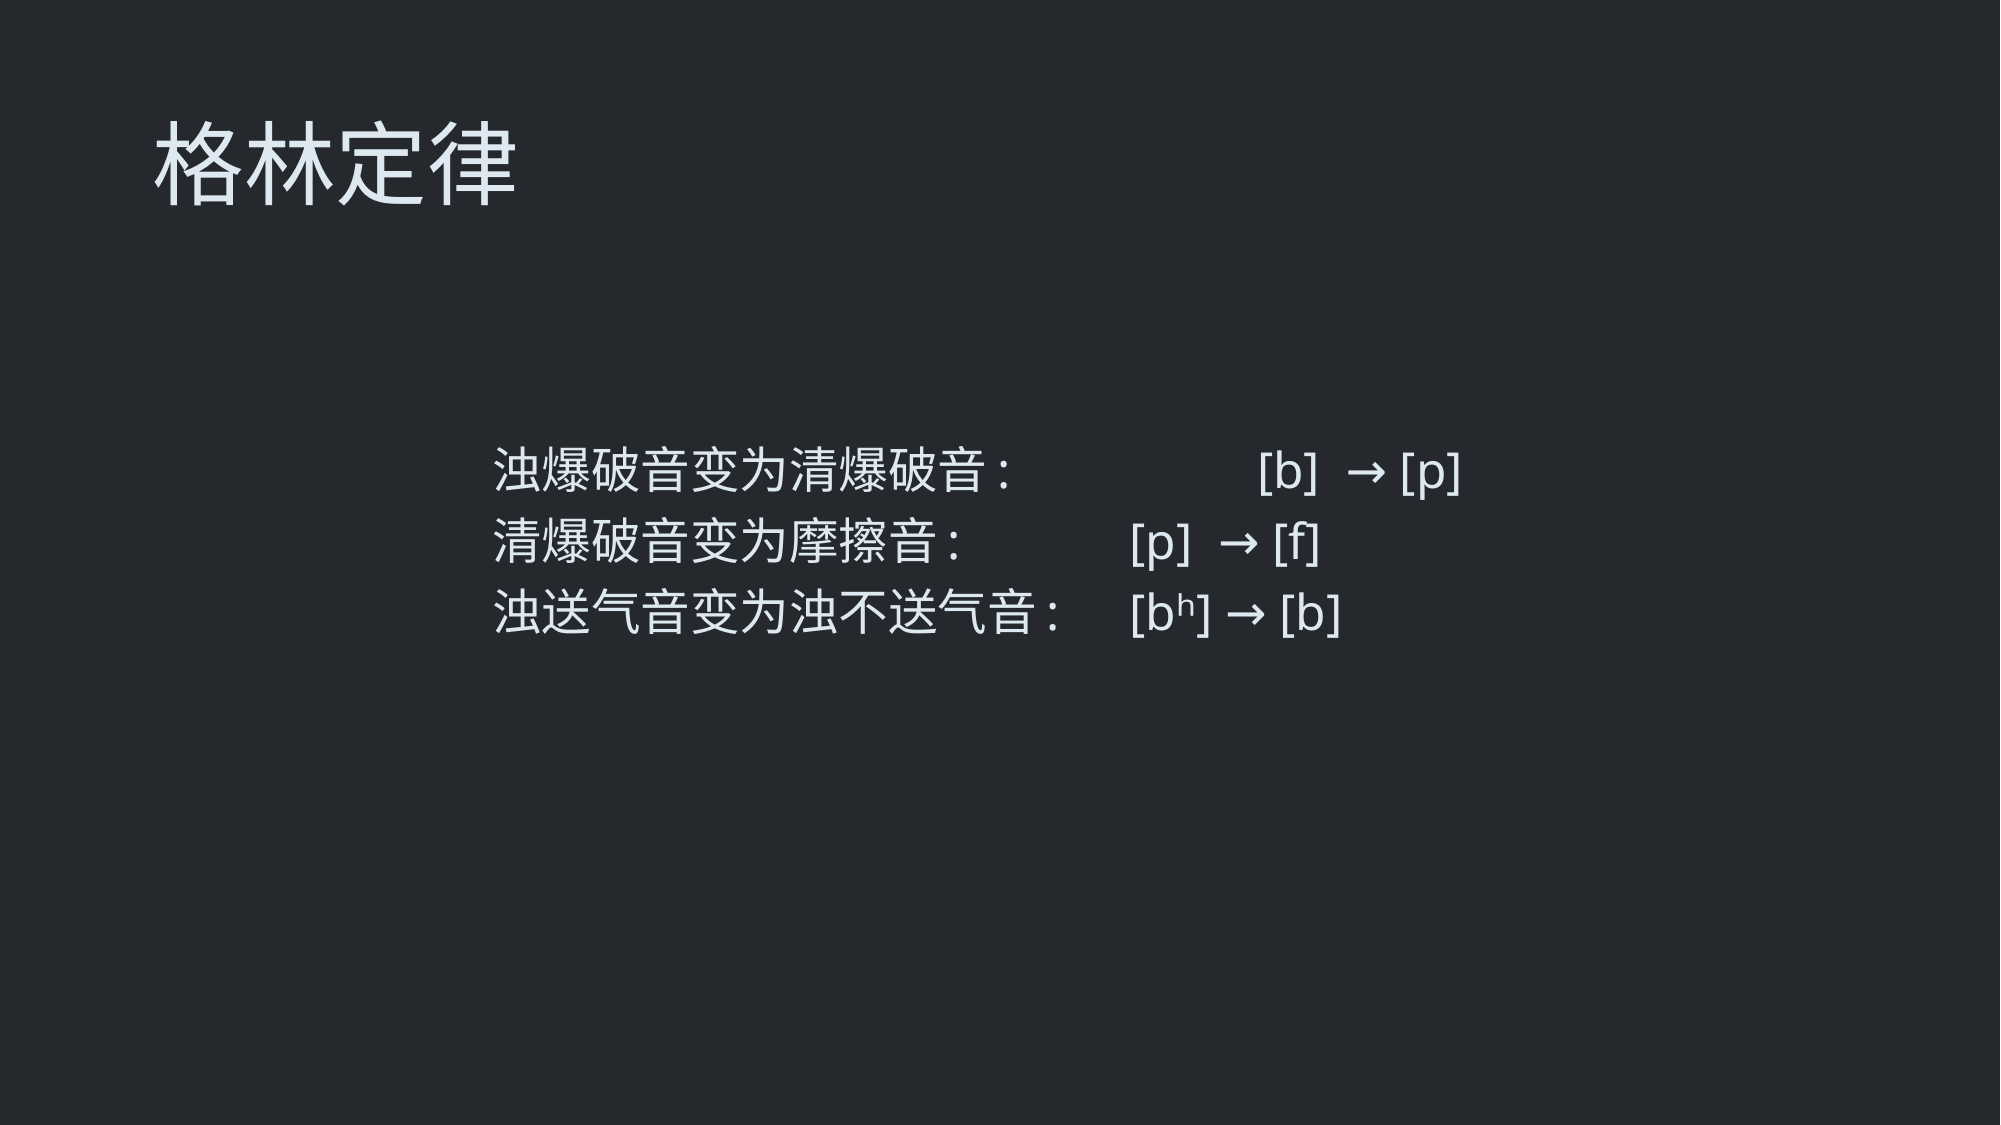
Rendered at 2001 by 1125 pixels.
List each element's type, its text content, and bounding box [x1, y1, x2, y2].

list 浊爆破音变为清爆破音: [b] → [p] 清爆破音变为摩擦音: [p] → [f] 浊送气音变为浊不送气音: [bʰ] → [b] [477, 438, 1523, 687]
text_box 格林定律 [137, 59, 1863, 278]
